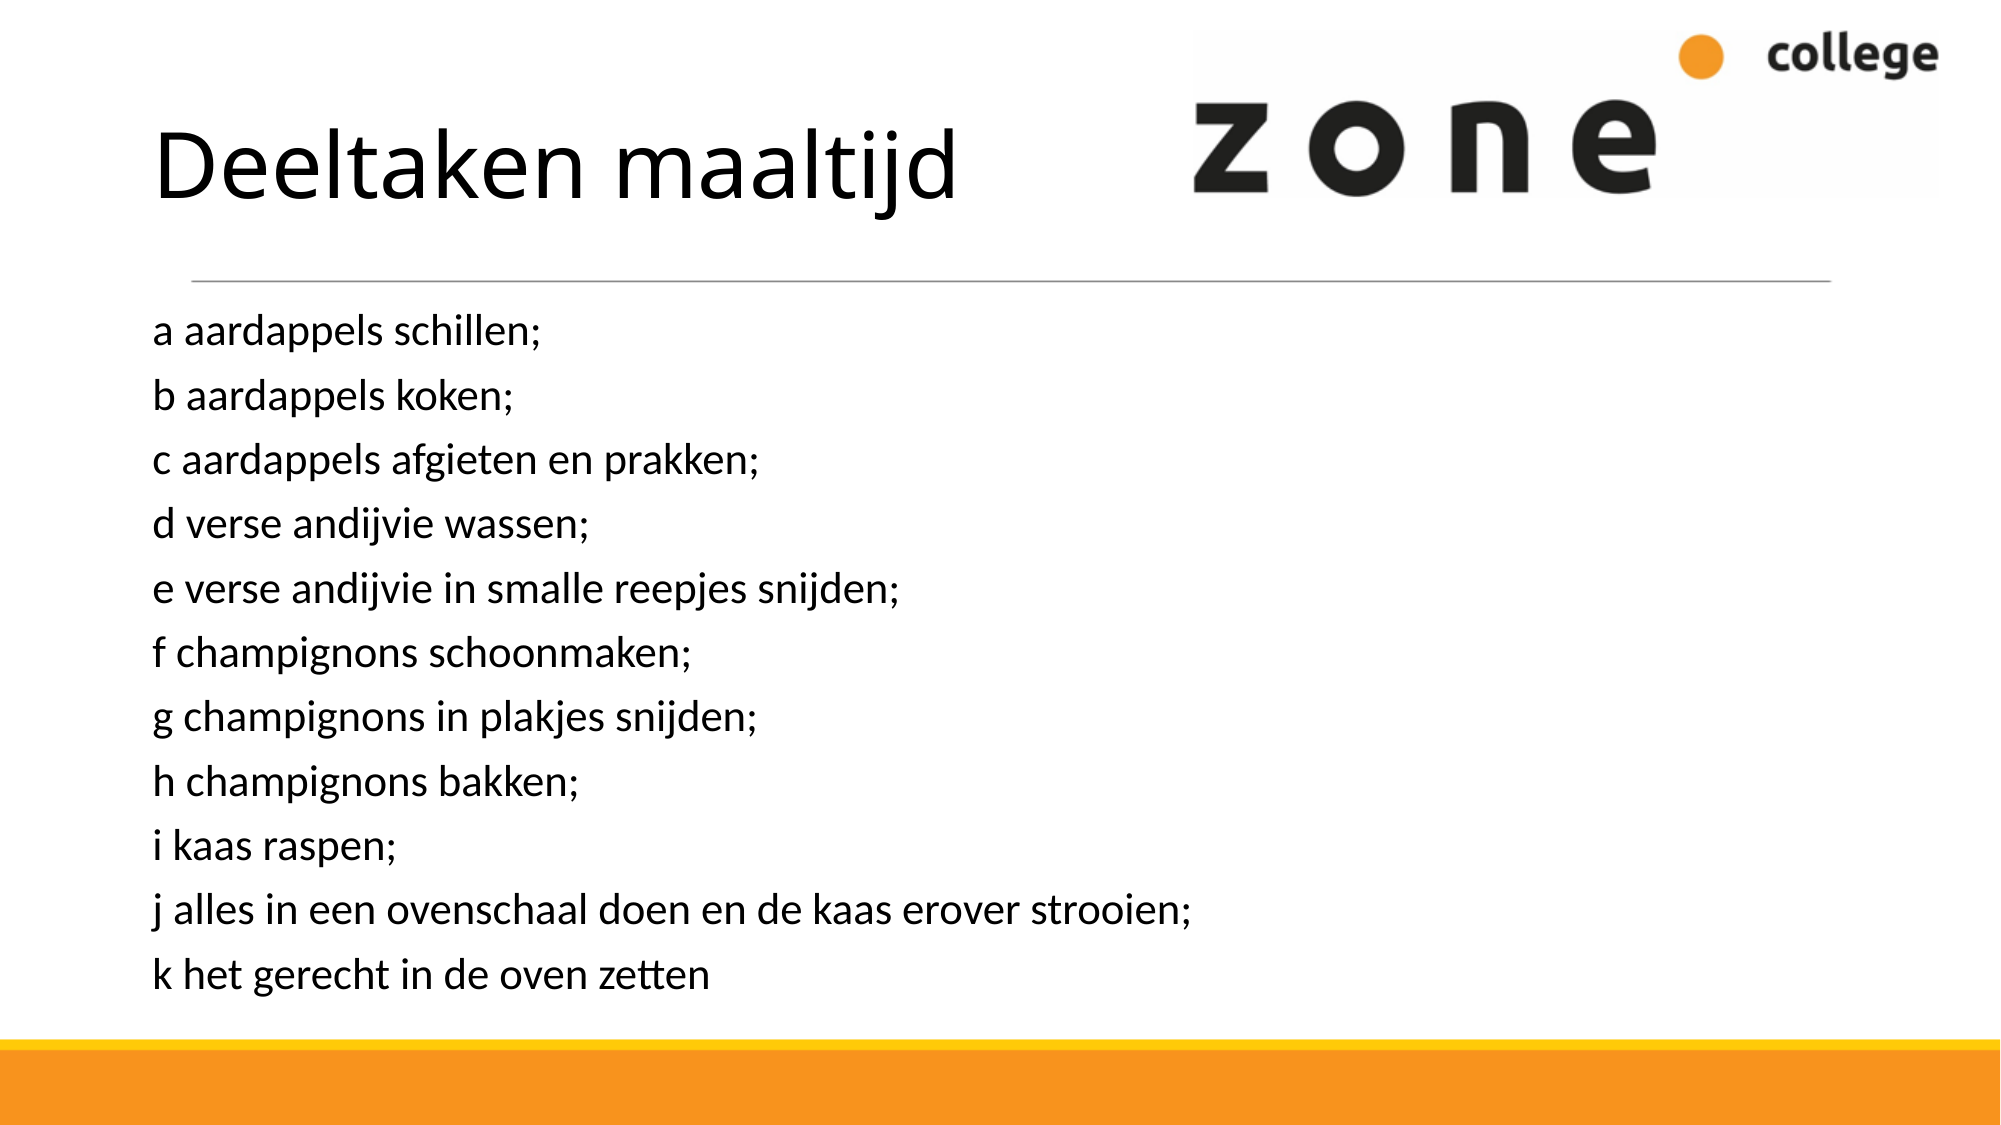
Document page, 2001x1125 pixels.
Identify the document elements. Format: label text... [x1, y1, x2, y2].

title Deeltaken maaltijd [137, 59, 1863, 278]
picture [0, 0, 2001, 1125]
list a aardappels schillen; b aardappels koken; c aardappels afgieten en prakken; d verse andijvie wassen; e verse andijvie in smalle reepjes snijden; f champignons schoonmaken; g champignons in plakjes snijden; h champignons bakken; i kaas raspen; j alles in een ovenschaal doen en de kaas erover strooien; k het gerecht in de oven zetten [137, 299, 1863, 1014]
